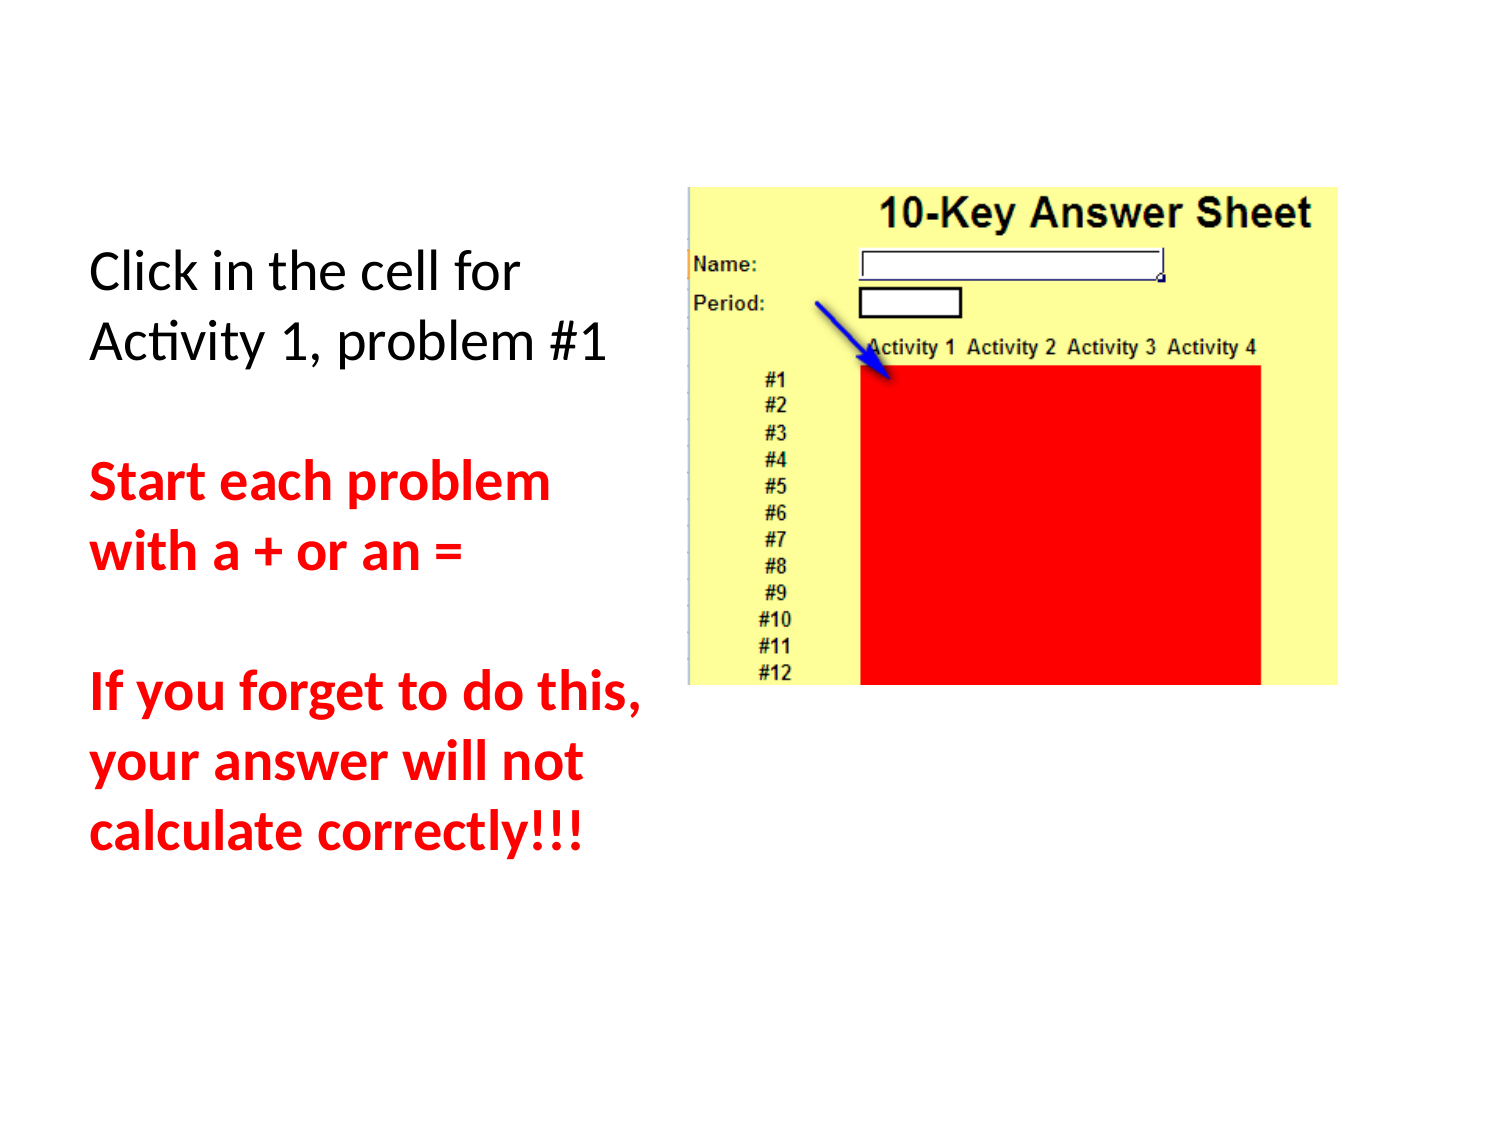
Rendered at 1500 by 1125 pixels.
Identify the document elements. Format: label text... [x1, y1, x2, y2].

text_box Click in the cell for Activity 1, problem #1 Start each problem with a + or an = If you forget to do this, your answer will not calculate correctly!!! [74, 224, 675, 1010]
picture [687, 187, 1338, 685]
